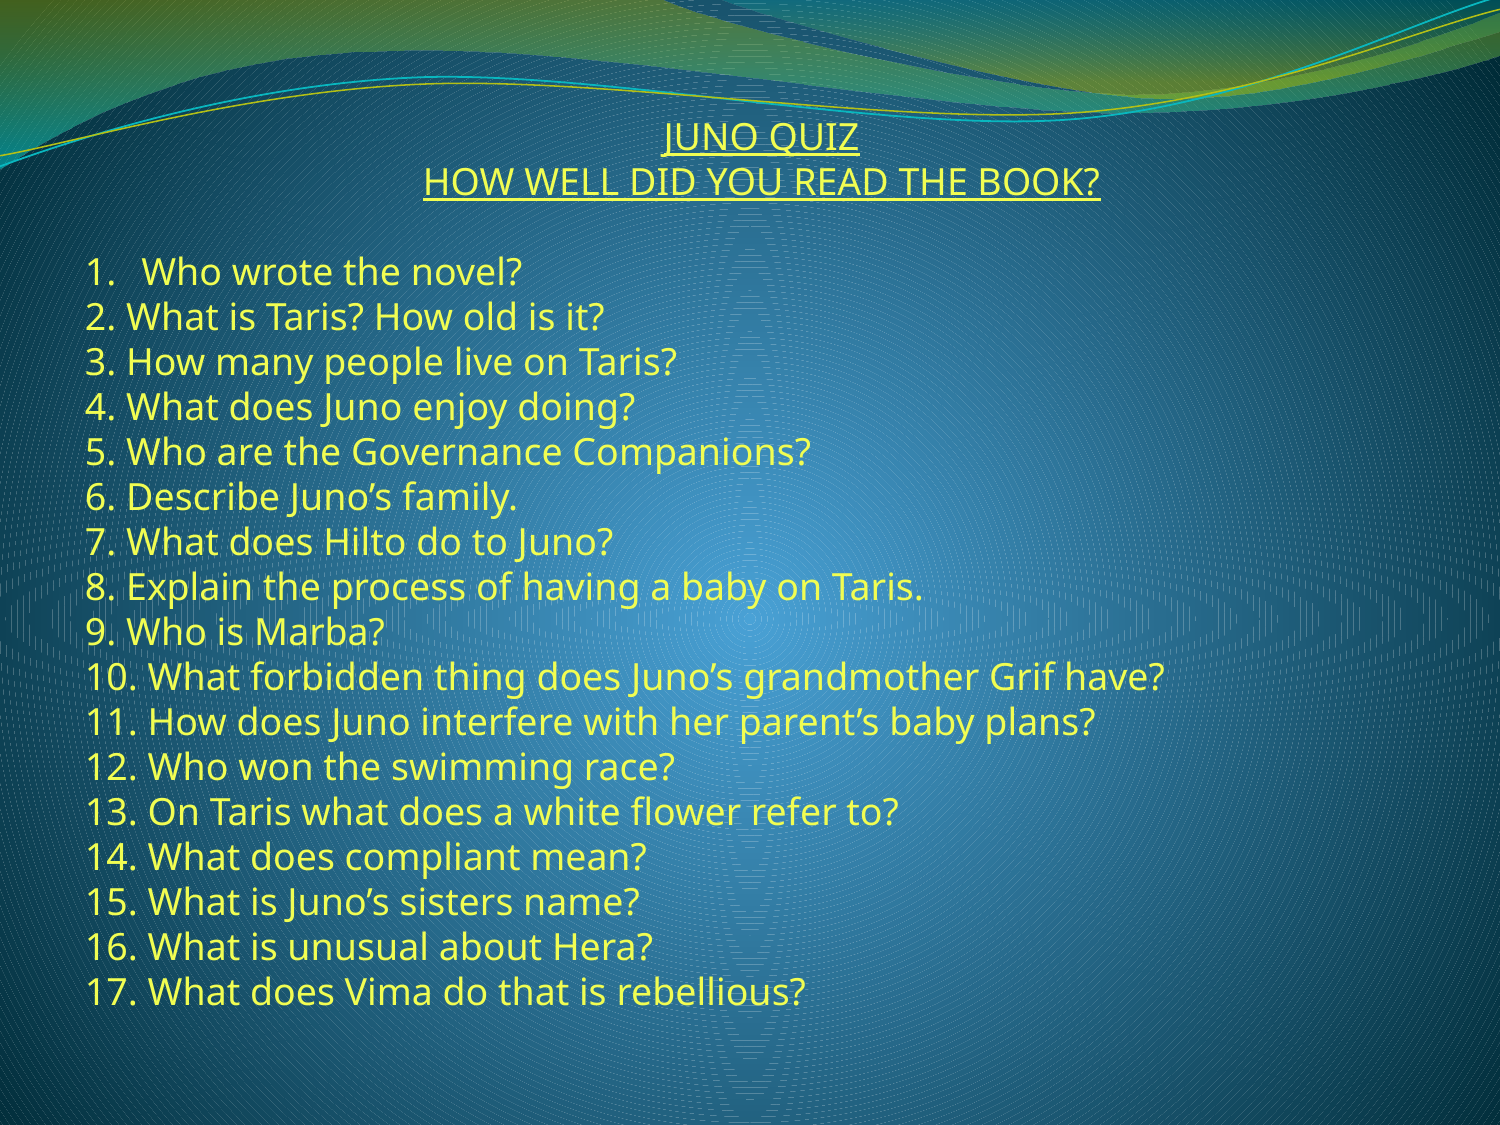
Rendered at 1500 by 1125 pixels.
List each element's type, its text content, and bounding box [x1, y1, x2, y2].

text_box JUNO QUIZ HOW WELL DID YOU READ THE BOOK? Who wrote the novel? 2. What is Taris? How old is it? 3. How many people live on Taris? 4. What does Juno enjoy doing? 5. Who are the Governance Companions? 6. Describe Juno’s family. 7. What does Hilto do to Juno? 8. Explain the process of having a baby on Taris. 9. Who is Marba? 10. What forbidden thing does Juno’s grandmother Grif have? 11. How does Juno interfere with her parent’s baby plans? 12. Who won the swimming race? 13. On Taris what does a white flower refer to? 14. What does compliant mean? 15. What is Juno’s sisters name? 16. What is unusual about Hera? 17. What does Vima do that is rebellious? [70, 105, 1454, 1111]
